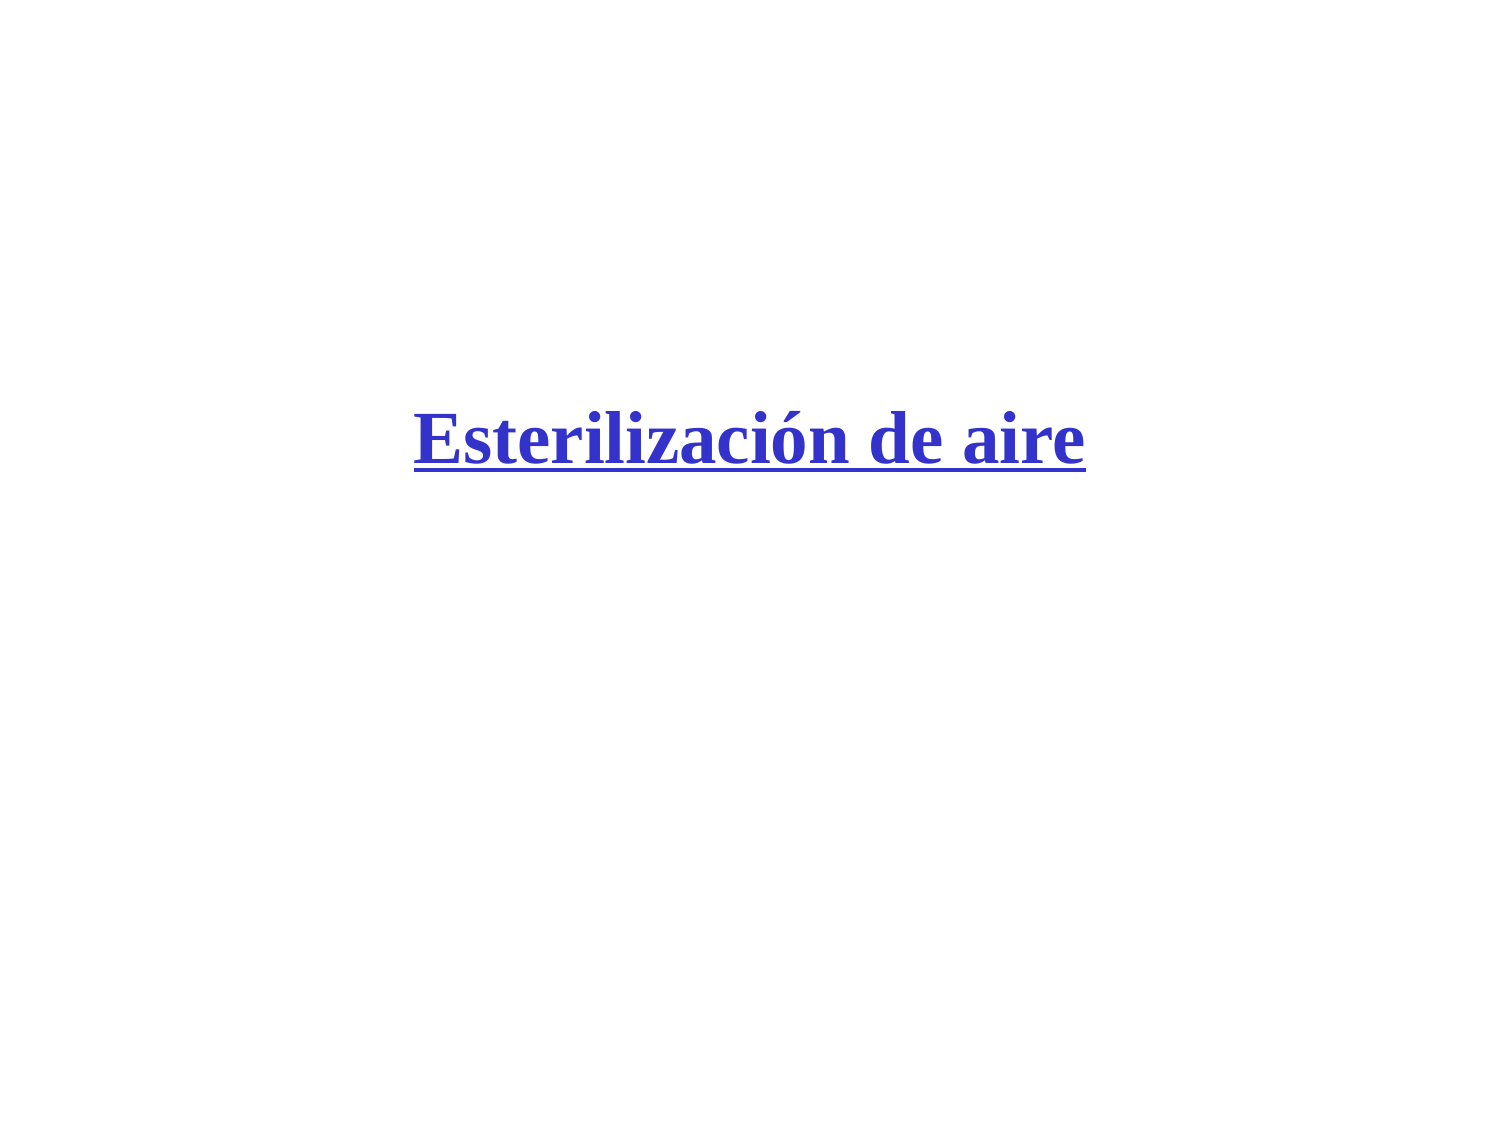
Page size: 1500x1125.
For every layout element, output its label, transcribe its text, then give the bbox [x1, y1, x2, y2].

title Esterilización de aire [112, 374, 1388, 563]
